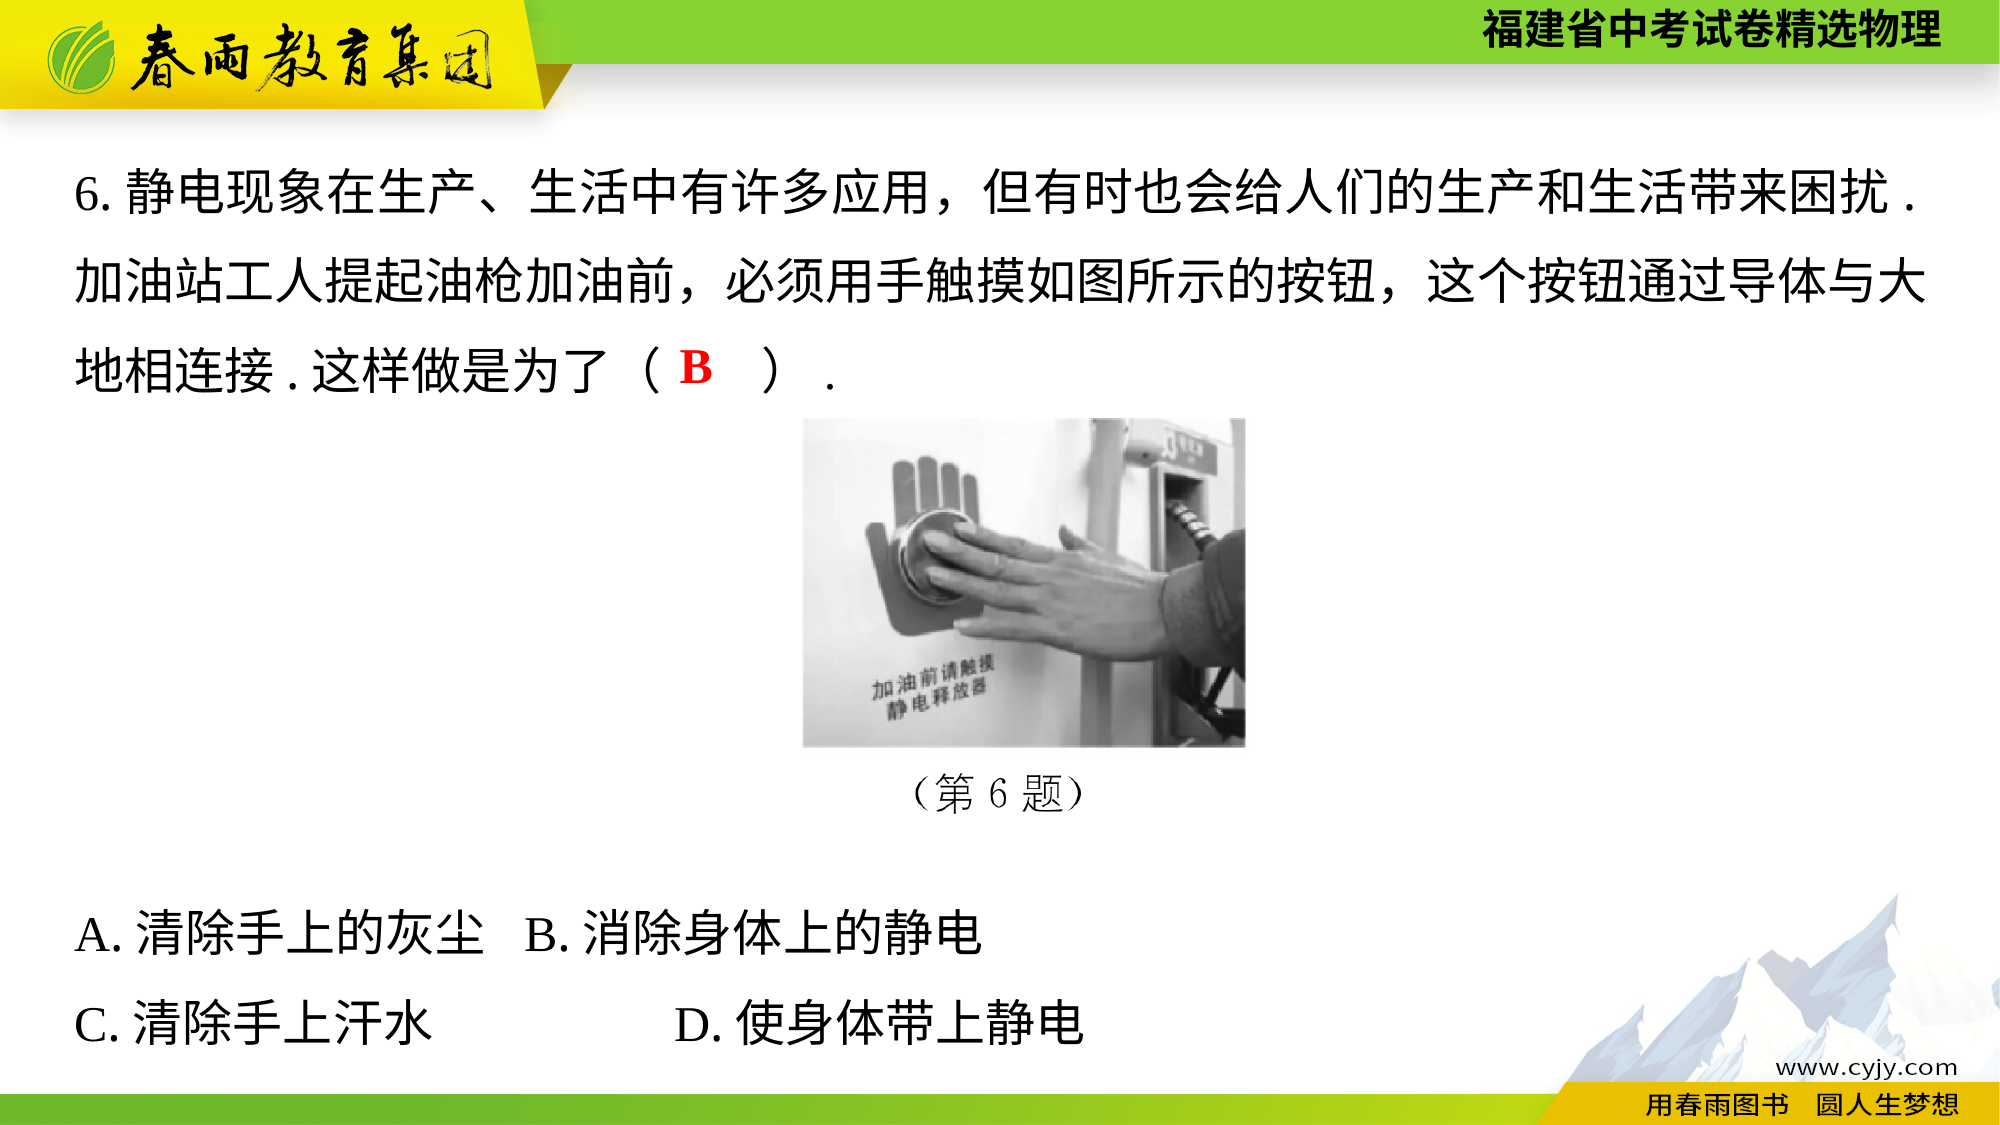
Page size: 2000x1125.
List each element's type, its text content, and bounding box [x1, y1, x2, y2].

text_box B [664, 326, 728, 401]
list 6.静电现象在生产、生活中有许多应用，但有时也会给人们的生产和生活带来困扰.加油站工人提起油枪加油前，必须用手触摸如图所示的按钮，这个按钮通过导体与大地相连接.这样做是为了（ ）. A.清除手上的灰尘 B.消除身体上的静电 C.清除手上汗水 D.使身体带上静电 [59, 122, 1944, 1070]
picture [0, 0, 2000, 1125]
